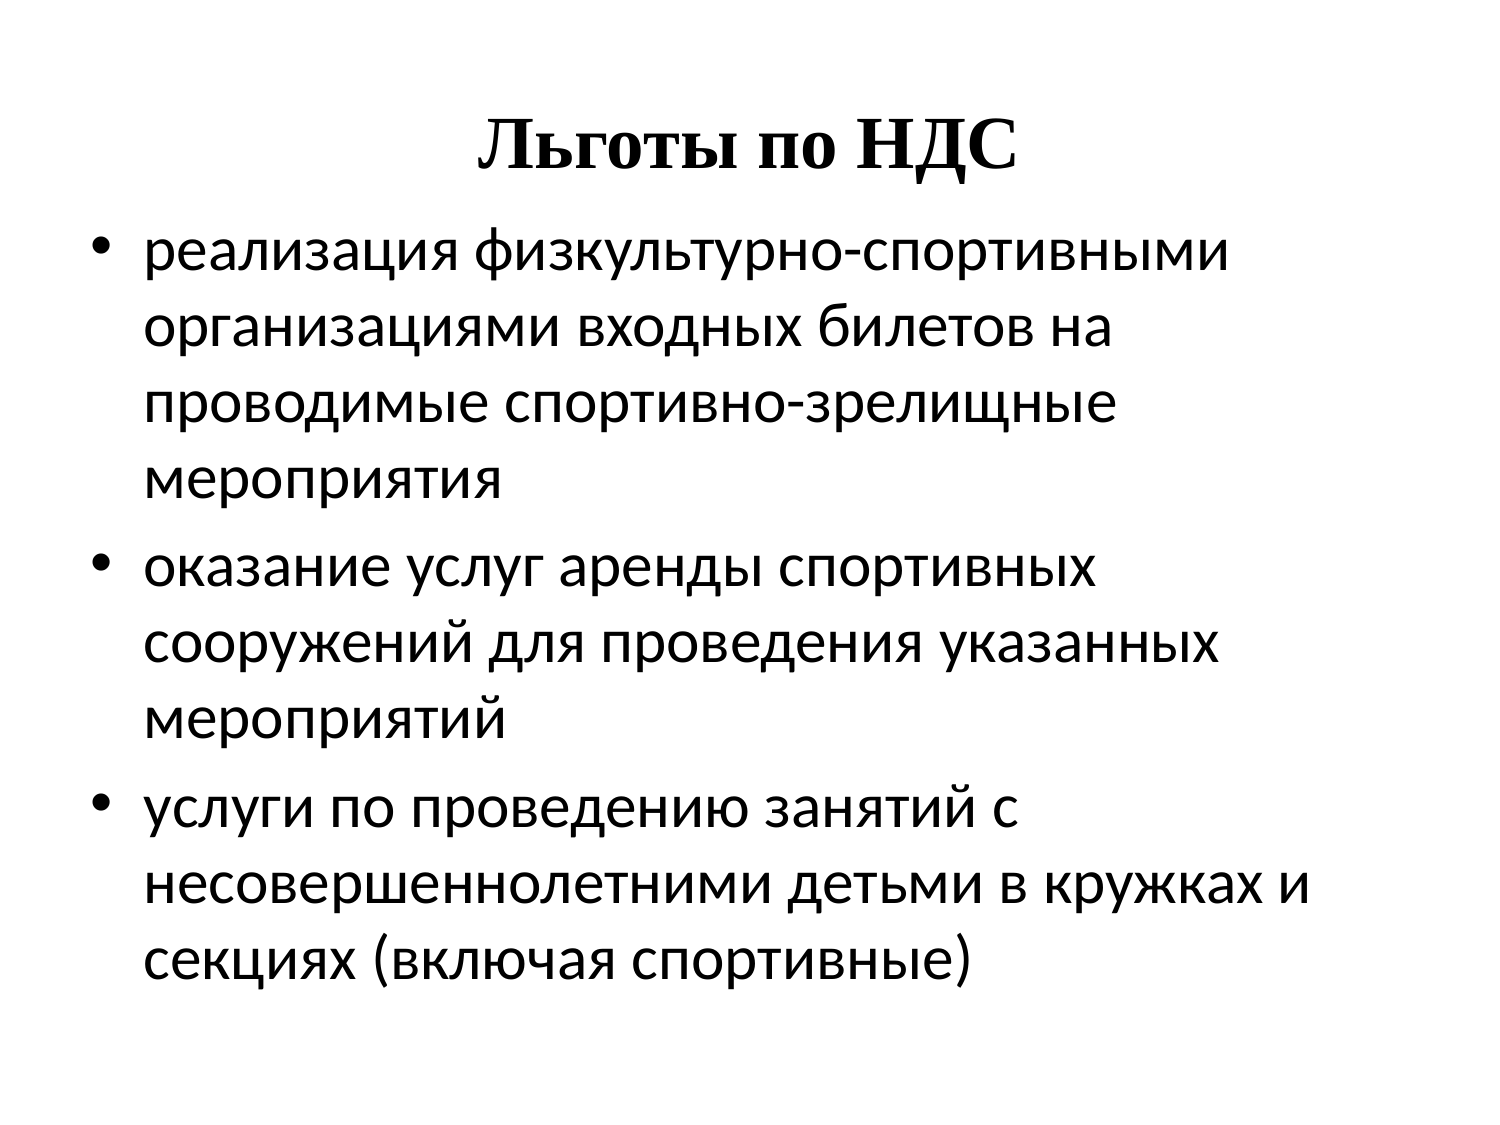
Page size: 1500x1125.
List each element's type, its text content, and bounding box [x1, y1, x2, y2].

title Льготы по НДС [75, 45, 1425, 199]
list реализация физкультурно-спортивными организациями входных билетов на проводимые спортивно-зрелищные мероприятия оказание услуг аренды спортивных сооружений для проведения указанных мероприятий услуги по проведению занятий с несовершеннолетними детьми в кружках и секциях (включая спортивные) [75, 199, 1425, 1005]
